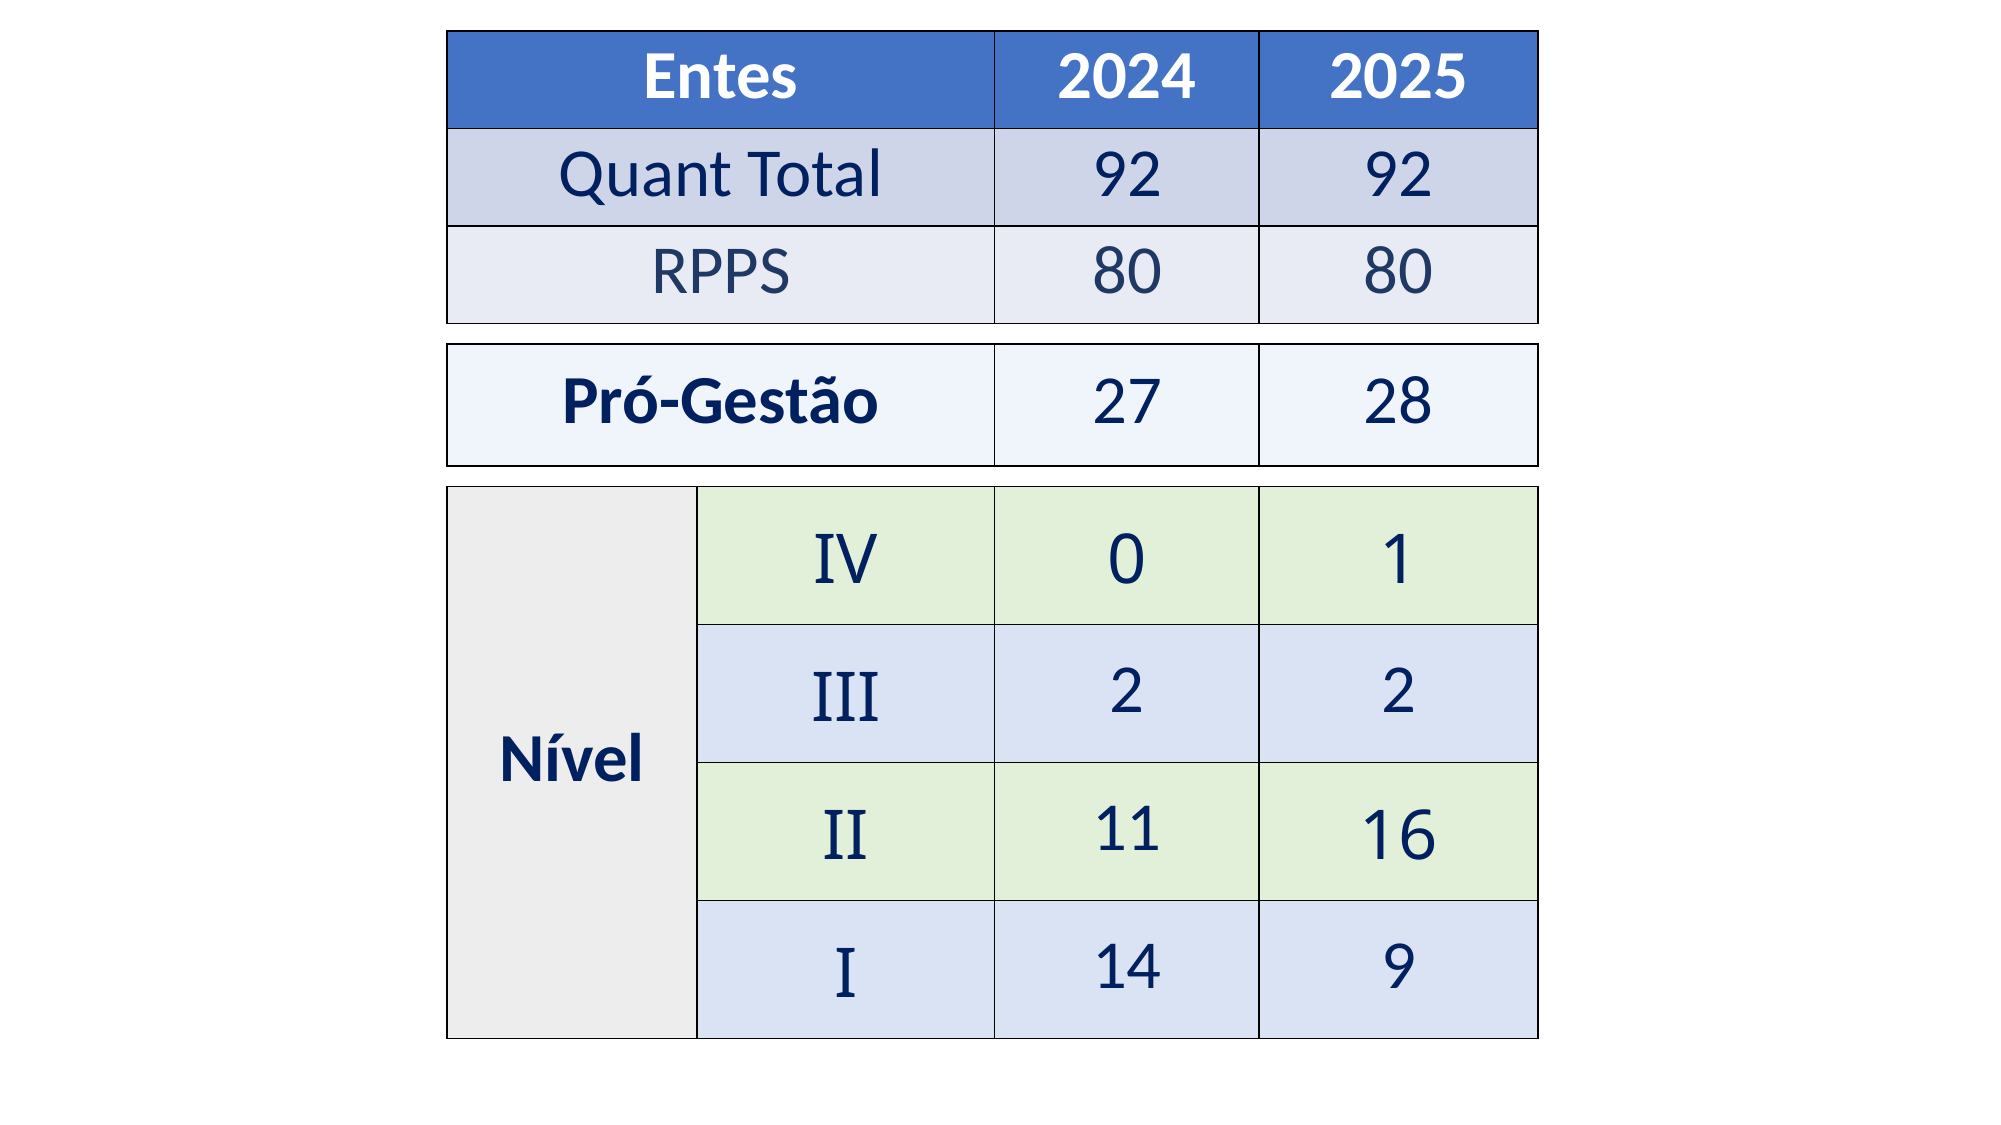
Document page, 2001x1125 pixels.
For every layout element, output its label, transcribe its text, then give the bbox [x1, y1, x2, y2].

table_cell II [698, 763, 994, 900]
table_header 2024 [995, 32, 1258, 128]
table_header 1 [1260, 487, 1537, 624]
table_cell 2 [1260, 625, 1537, 762]
table_cell Quant Total [448, 129, 994, 225]
table_cell III [698, 625, 994, 762]
table_cell 16 [1260, 763, 1537, 900]
table_header Nível [448, 487, 696, 1038]
table_cell 2 [995, 625, 1258, 762]
table_cell 11 [995, 763, 1258, 900]
table_cell 92 [1260, 129, 1537, 225]
table_header 28 [1260, 345, 1537, 465]
table_cell 80 [995, 227, 1258, 323]
table_cell 80 [1260, 227, 1537, 323]
table_header Entes [448, 32, 994, 128]
table_cell 14 [995, 901, 1258, 1038]
table_cell 9 [1260, 901, 1537, 1038]
table_header IV [698, 487, 994, 624]
table_header 2025 [1260, 32, 1537, 128]
table_cell 92 [995, 129, 1258, 225]
table_cell I [698, 901, 994, 1038]
table_cell RPPS [448, 227, 994, 323]
table_header 27 [995, 345, 1258, 465]
table_header 0 [995, 487, 1258, 624]
table_header Pró-Gestão [448, 345, 994, 465]
